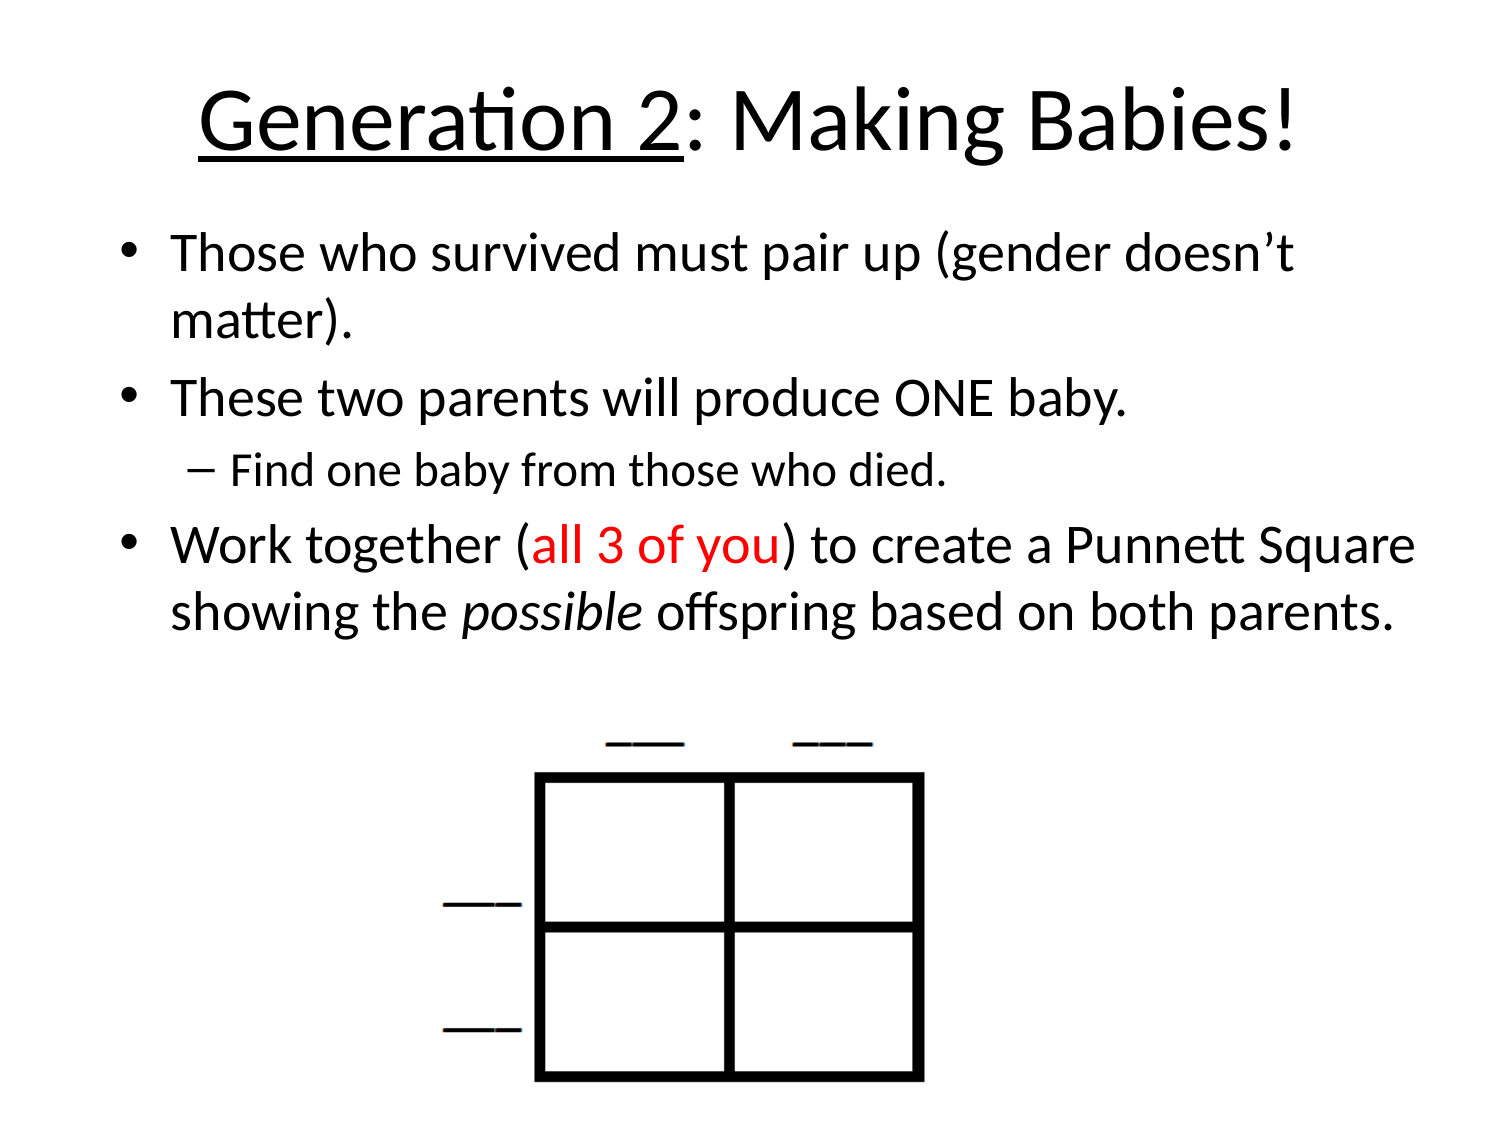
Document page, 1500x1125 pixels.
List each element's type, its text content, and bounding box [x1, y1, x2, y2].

list Those who survived must pair up (gender doesn’t matter). These two parents will produce ONE baby. Find one baby from those who died. Work together (all 3 of you) to create a Punnett Square showing the possible offspring based on both parents. [104, 207, 1445, 708]
picture [422, 677, 965, 1097]
title Generation 2: Making Babies! [75, 20, 1425, 208]
